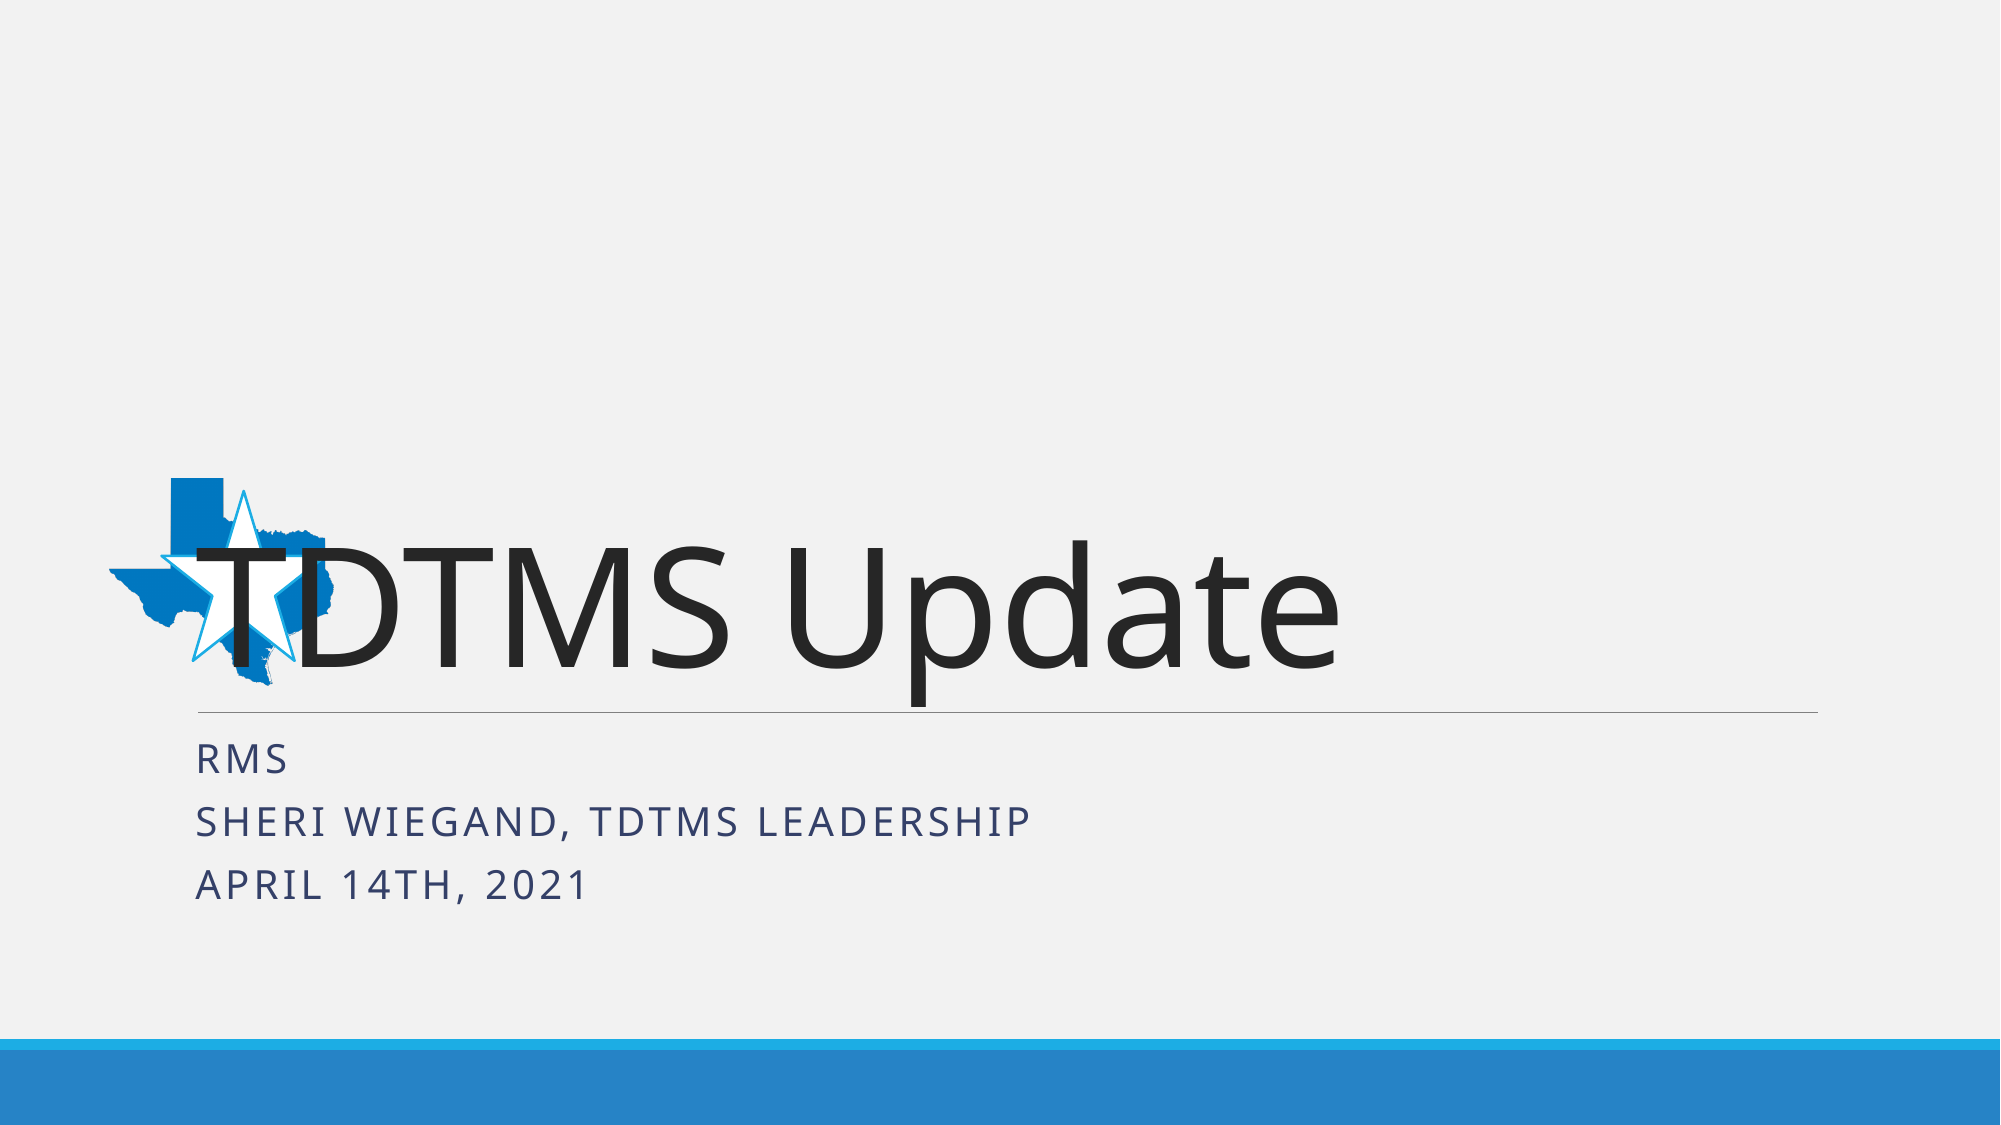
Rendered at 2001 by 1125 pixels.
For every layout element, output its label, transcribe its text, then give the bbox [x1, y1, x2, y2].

title TDTMS Update [180, 124, 1830, 710]
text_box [109, 478, 334, 687]
subtitle RMS Sheri Wiegand, TDTMS Leadership April 14th, 2021 [180, 730, 1831, 919]
